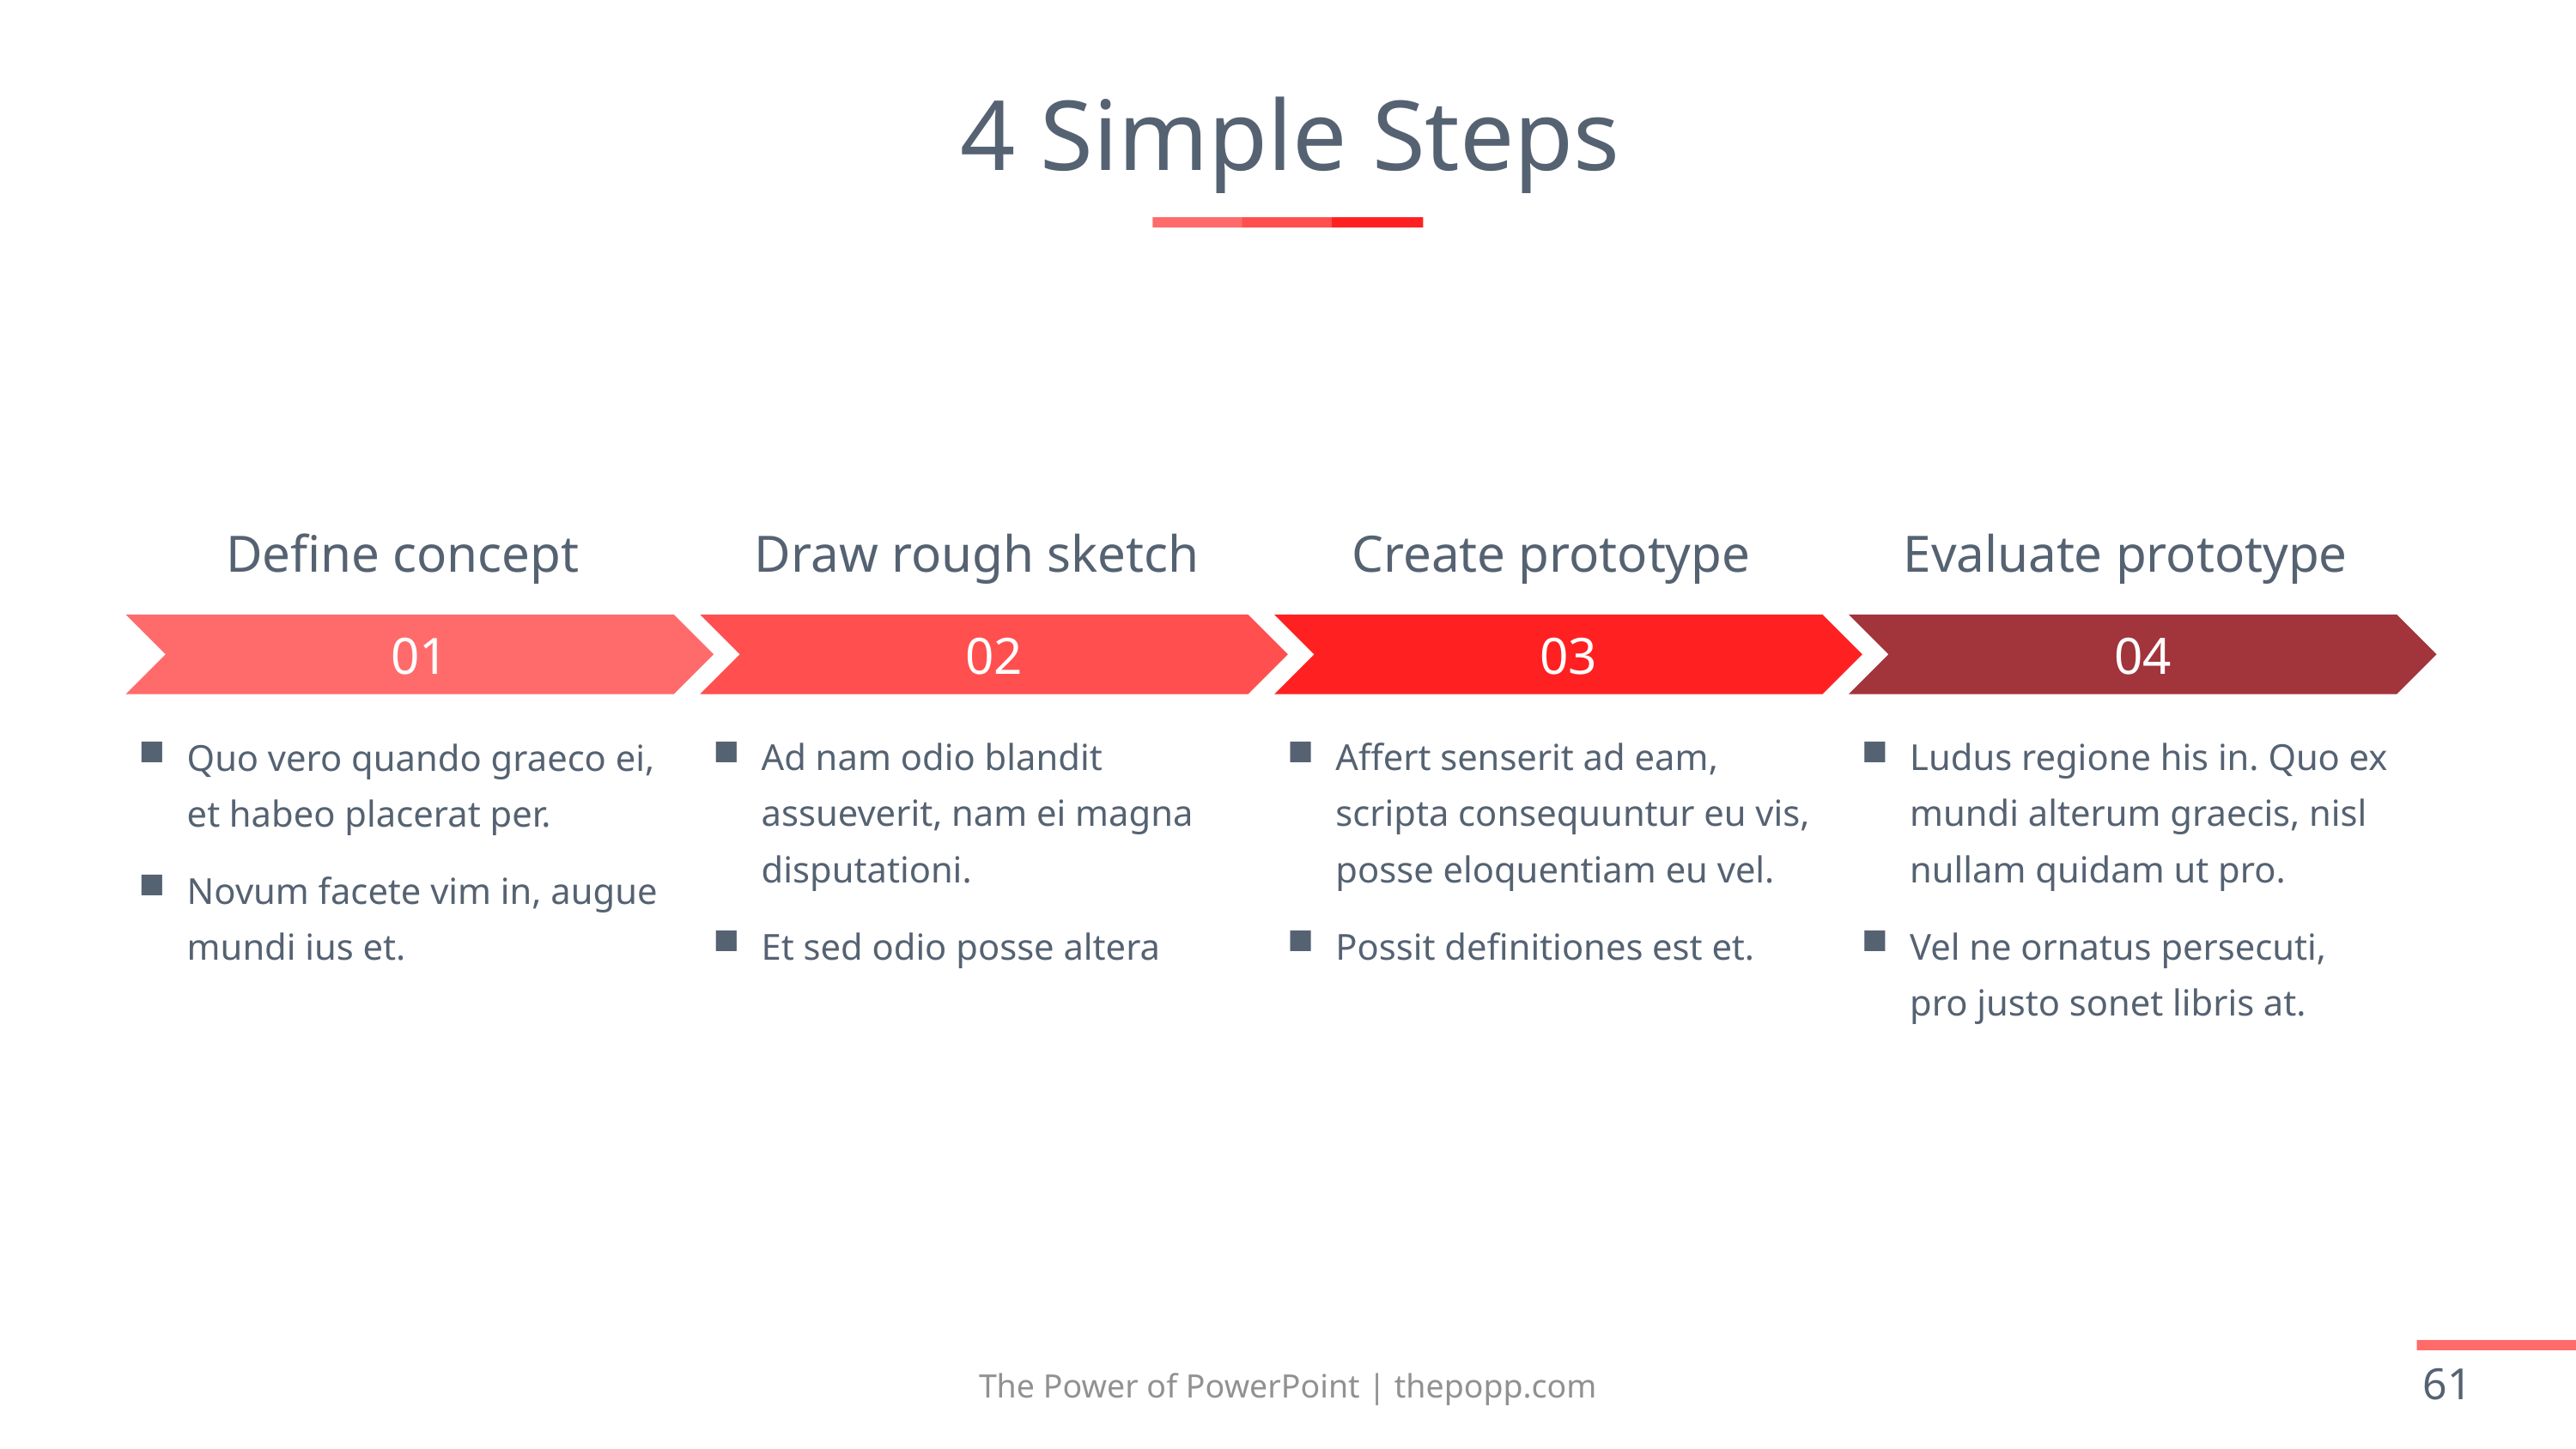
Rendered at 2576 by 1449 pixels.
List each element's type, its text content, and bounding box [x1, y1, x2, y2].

title 4 Simple Steps [69, 49, 2512, 230]
list Create prototype [1274, 382, 1828, 589]
list Evaluate prototype [1848, 382, 2403, 589]
list Quo vero quando graeco ei, et habeo placerat per. Novum facete vim in, augue mundi ius et. [125, 715, 679, 1160]
footer The Power of PowerPoint | thepopp.com [853, 1349, 1723, 1427]
list Ad nam odio blandit assueverit, nam ei magna disputationi. Et sed odio posse altera [700, 715, 1254, 1160]
list Define concept [125, 382, 679, 589]
list Affert senserit ad eam, scripta consequuntur eu vis, posse eloquentiam eu vel. Possit definitiones est et. [1274, 715, 1828, 1160]
list Draw rough sketch [700, 382, 1254, 589]
list Ludus regione his in. Quo ex mundi alterum graecis, nisl nullam quidam ut pro. Vel ne ornatus persecuti, pro justo sonet libris at. [1848, 715, 2403, 1160]
slide_number 61 [2409, 1351, 2576, 1421]
